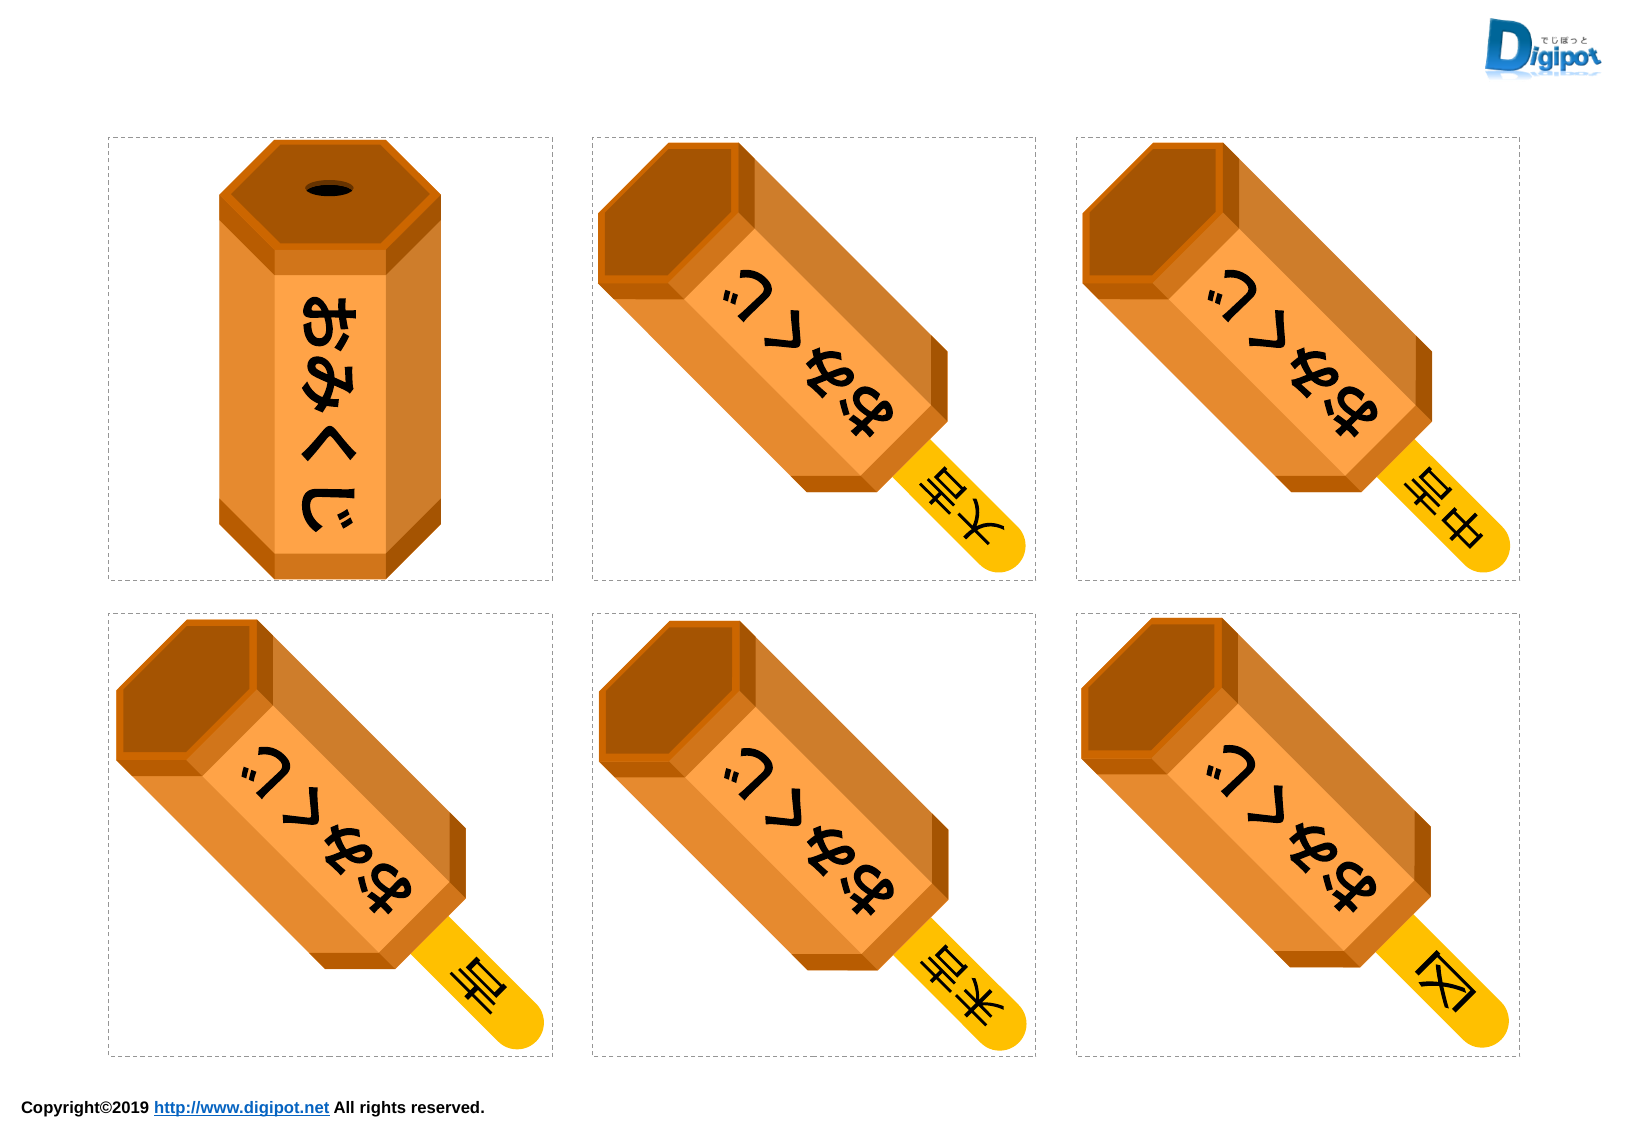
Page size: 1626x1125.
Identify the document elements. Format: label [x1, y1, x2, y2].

text_box [219, 139, 441, 580]
text_box [1157, 120, 1446, 599]
picture [1485, 18, 1602, 82]
text_box [1156, 595, 1445, 1075]
text_box [674, 598, 963, 1078]
text_box [673, 120, 962, 599]
text_box [191, 597, 480, 1076]
